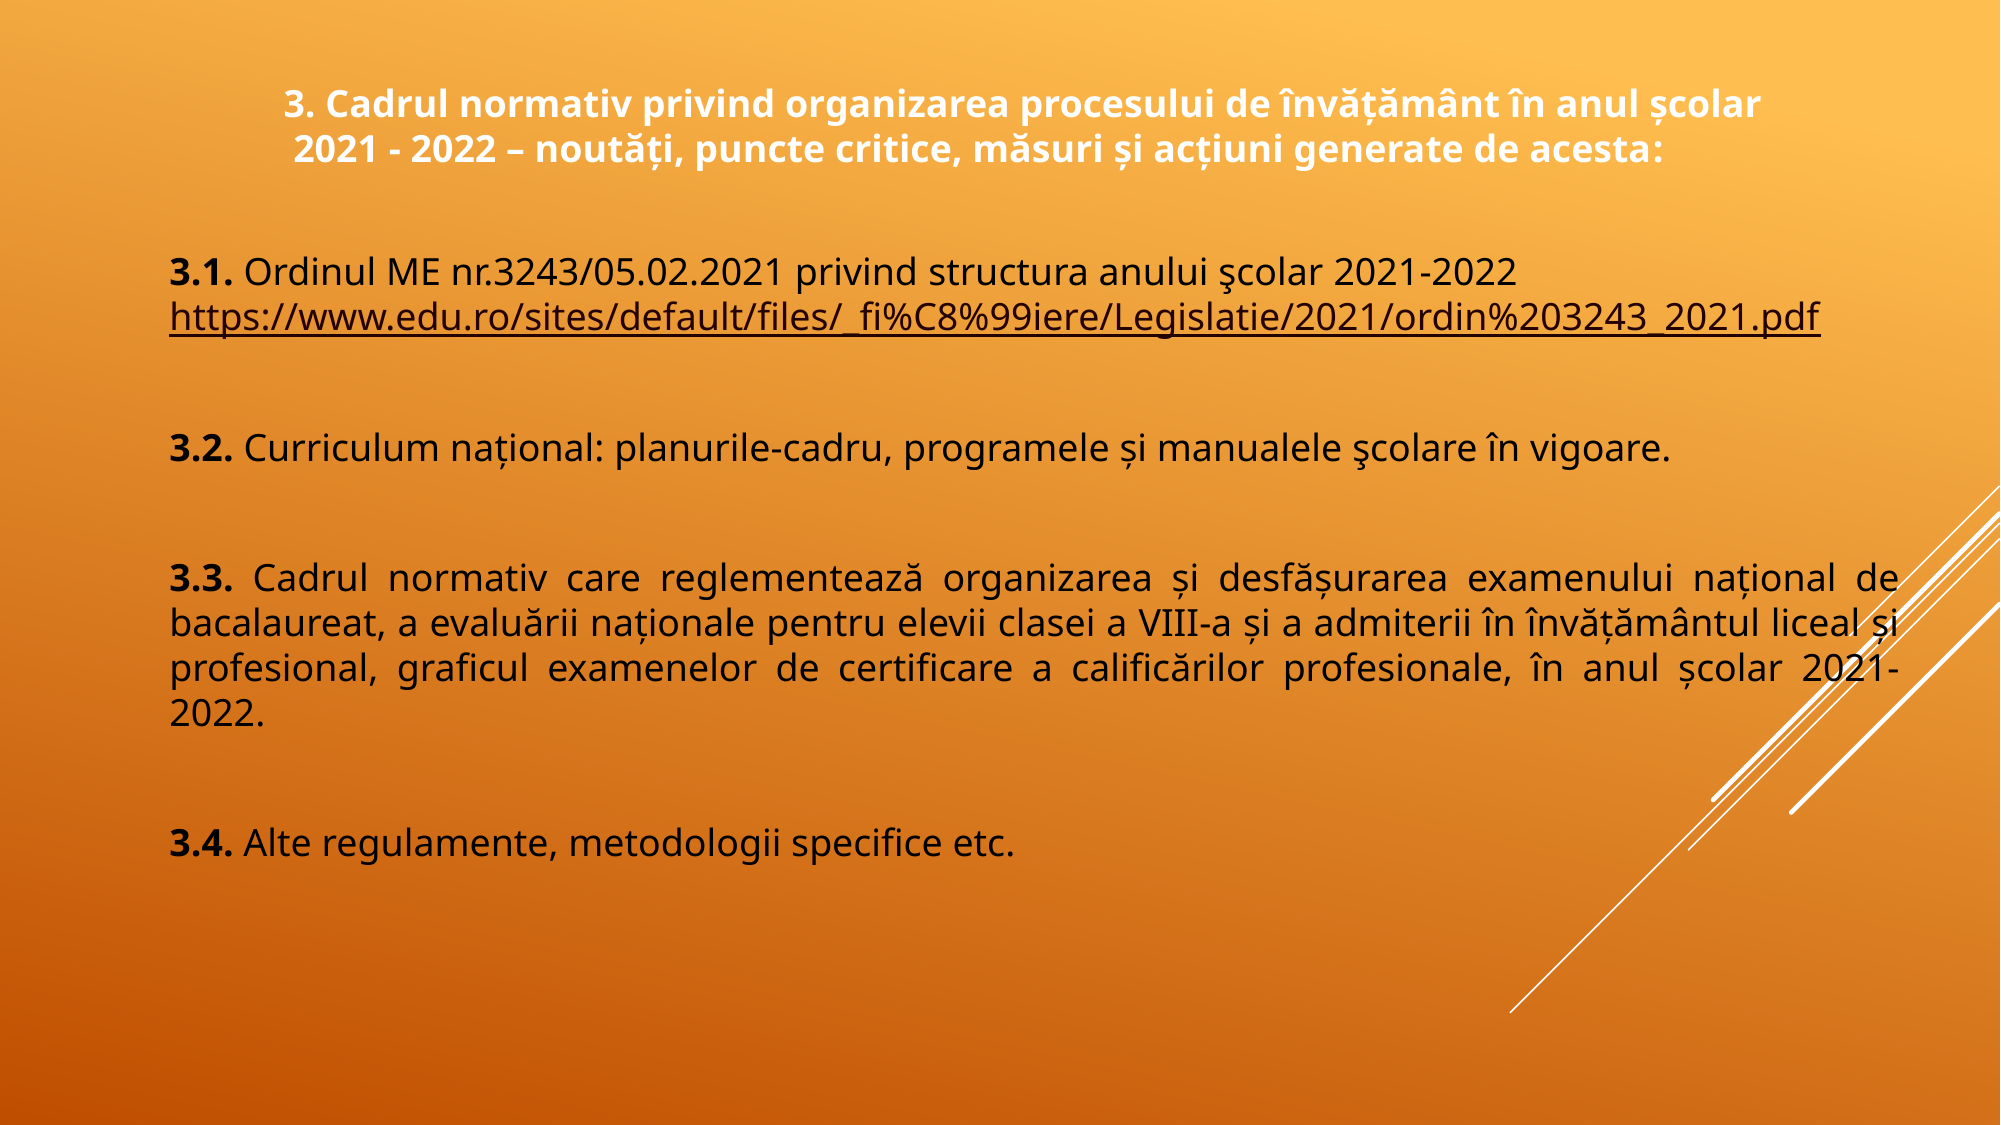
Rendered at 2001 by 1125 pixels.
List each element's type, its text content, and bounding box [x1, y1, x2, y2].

list 3.1. Ordinul ME nr.3243/05.02.2021 privind structura anului şcolar 2021-2022 https://www.edu.ro/sites/default/files/_fi%C8%99iere/Legislatie/2021/ordin%203243_2021.pdf 3.2. Curriculum național: planurile-cadru, programele și manualele şcolare în vigoare. 3.3. Cadrul normativ care reglementează organizarea și desfășurarea examenului național de bacalaureat, a evaluării naționale pentru elevii clasei a VIII-a și a admiterii în învățământul liceal și profesional, graficul examenelor de certificare a calificărilor profesionale, în anul școlar 2021-2022. 3.4. Alte regulamente, metodologii specifice etc. [154, 178, 1917, 1005]
text_box 3. Cadrul normativ privind organizarea procesului de învățământ în anul școlar 2021 - 2022 – noutăți, puncte critice, măsuri și acțiuni generate de acesta: [268, 72, 1935, 178]
